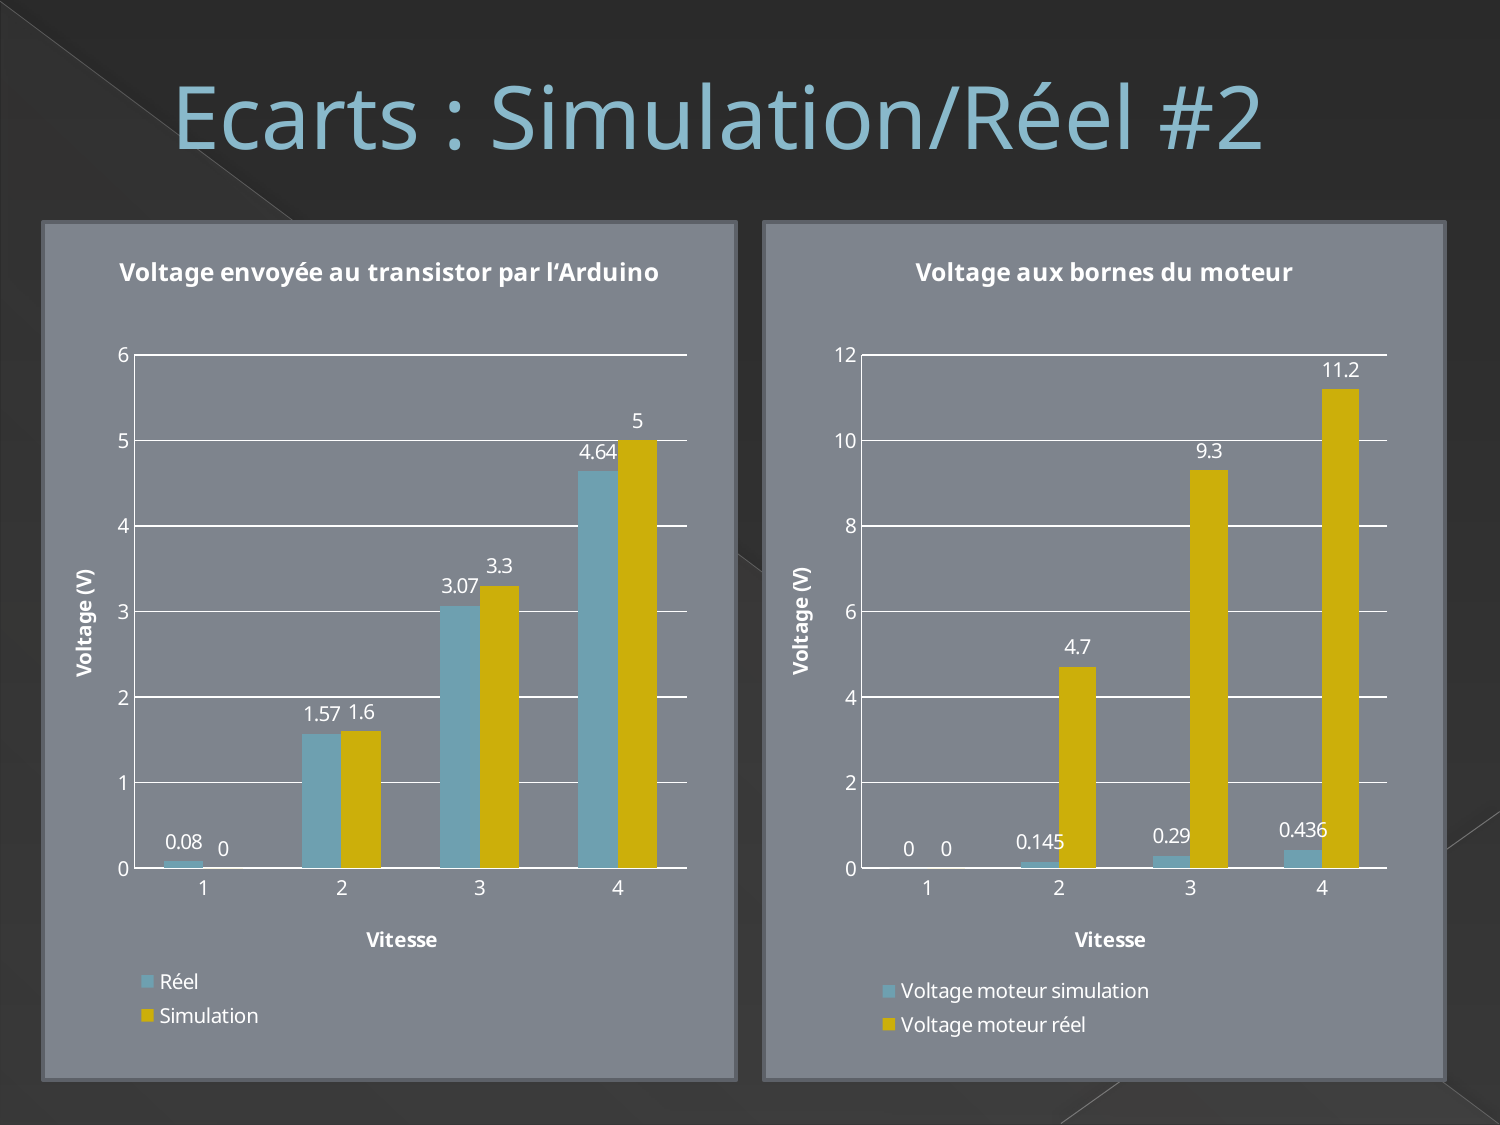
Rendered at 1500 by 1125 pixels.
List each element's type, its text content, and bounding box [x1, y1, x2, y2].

title Ecarts : Simulation/Réel #2 [76, 0, 1427, 230]
chart [41, 219, 739, 1083]
chart [761, 219, 1448, 1083]
